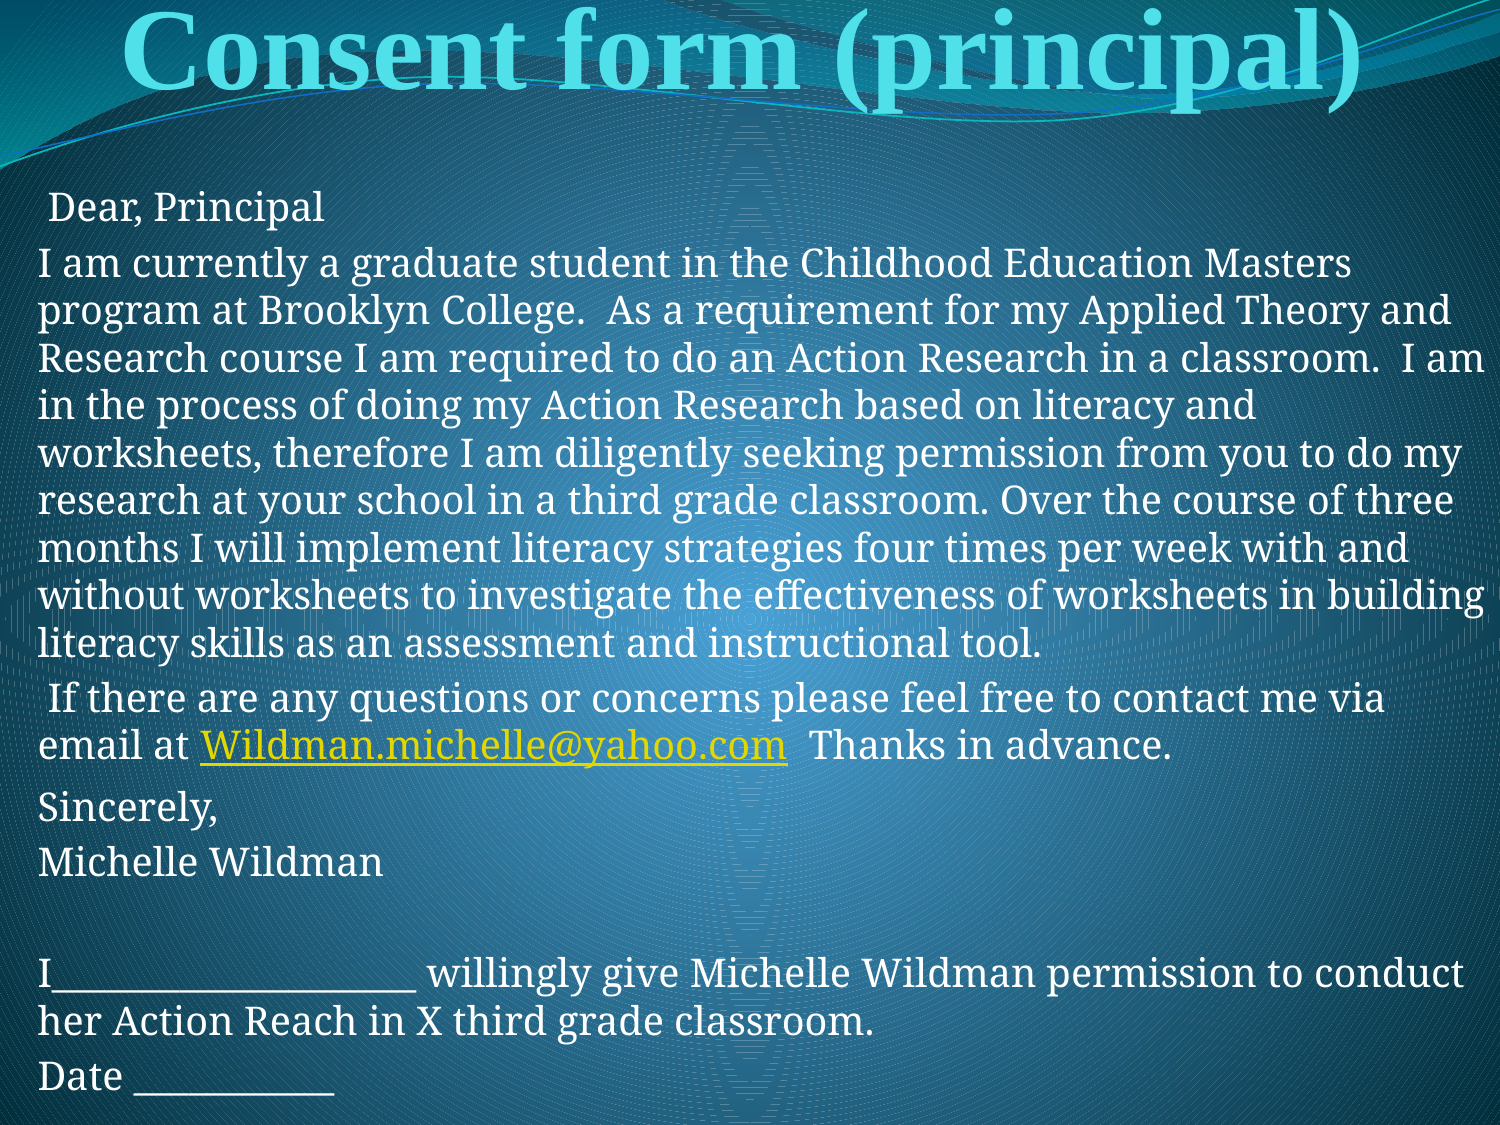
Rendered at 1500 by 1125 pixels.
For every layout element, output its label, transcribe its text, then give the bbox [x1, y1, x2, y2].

subtitle Dear, Principal I am currently a graduate student in the Childhood Education Masters program at Brooklyn College. As a requirement for my Applied Theory and Research course I am required to do an Action Research in a classroom. I am in the process of doing my Action Research based on literacy and worksheets, therefore I am diligently seeking permission from you to do my research at your school in a third grade classroom. Over the course of three months I will implement literacy strategies four times per week with and without worksheets to investigate the effectiveness of worksheets in building literacy skills as an assessment and instructional tool. If there are any questions or concerns please feel free to contact me via email at Wildman.michelle@yahoo.com Thanks in advance. Sincerely, Michelle Wildman I____________________ willingly give Michelle Wildman permission to conduct her Action Reach in X third grade classroom. Date ___________ [37, 174, 1500, 1125]
title Consent form (principal) [99, 0, 1388, 113]
